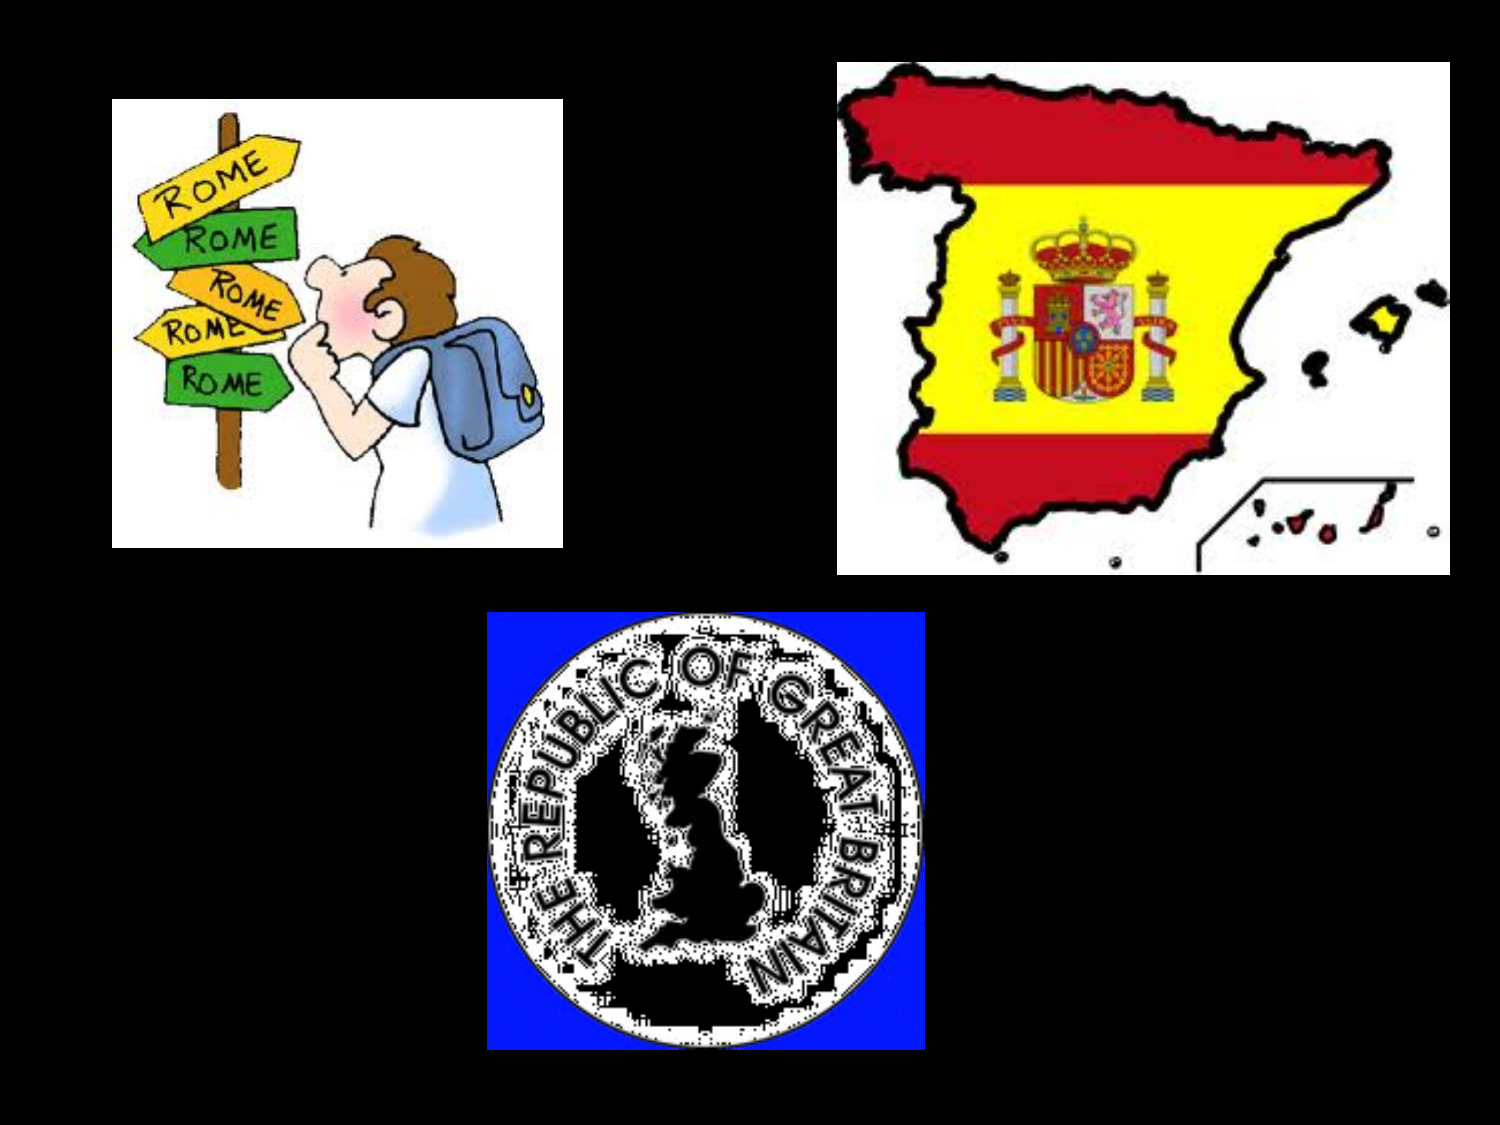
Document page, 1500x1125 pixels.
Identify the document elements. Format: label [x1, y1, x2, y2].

picture [487, 612, 926, 1051]
picture [837, 62, 1451, 576]
list [112, 99, 563, 549]
